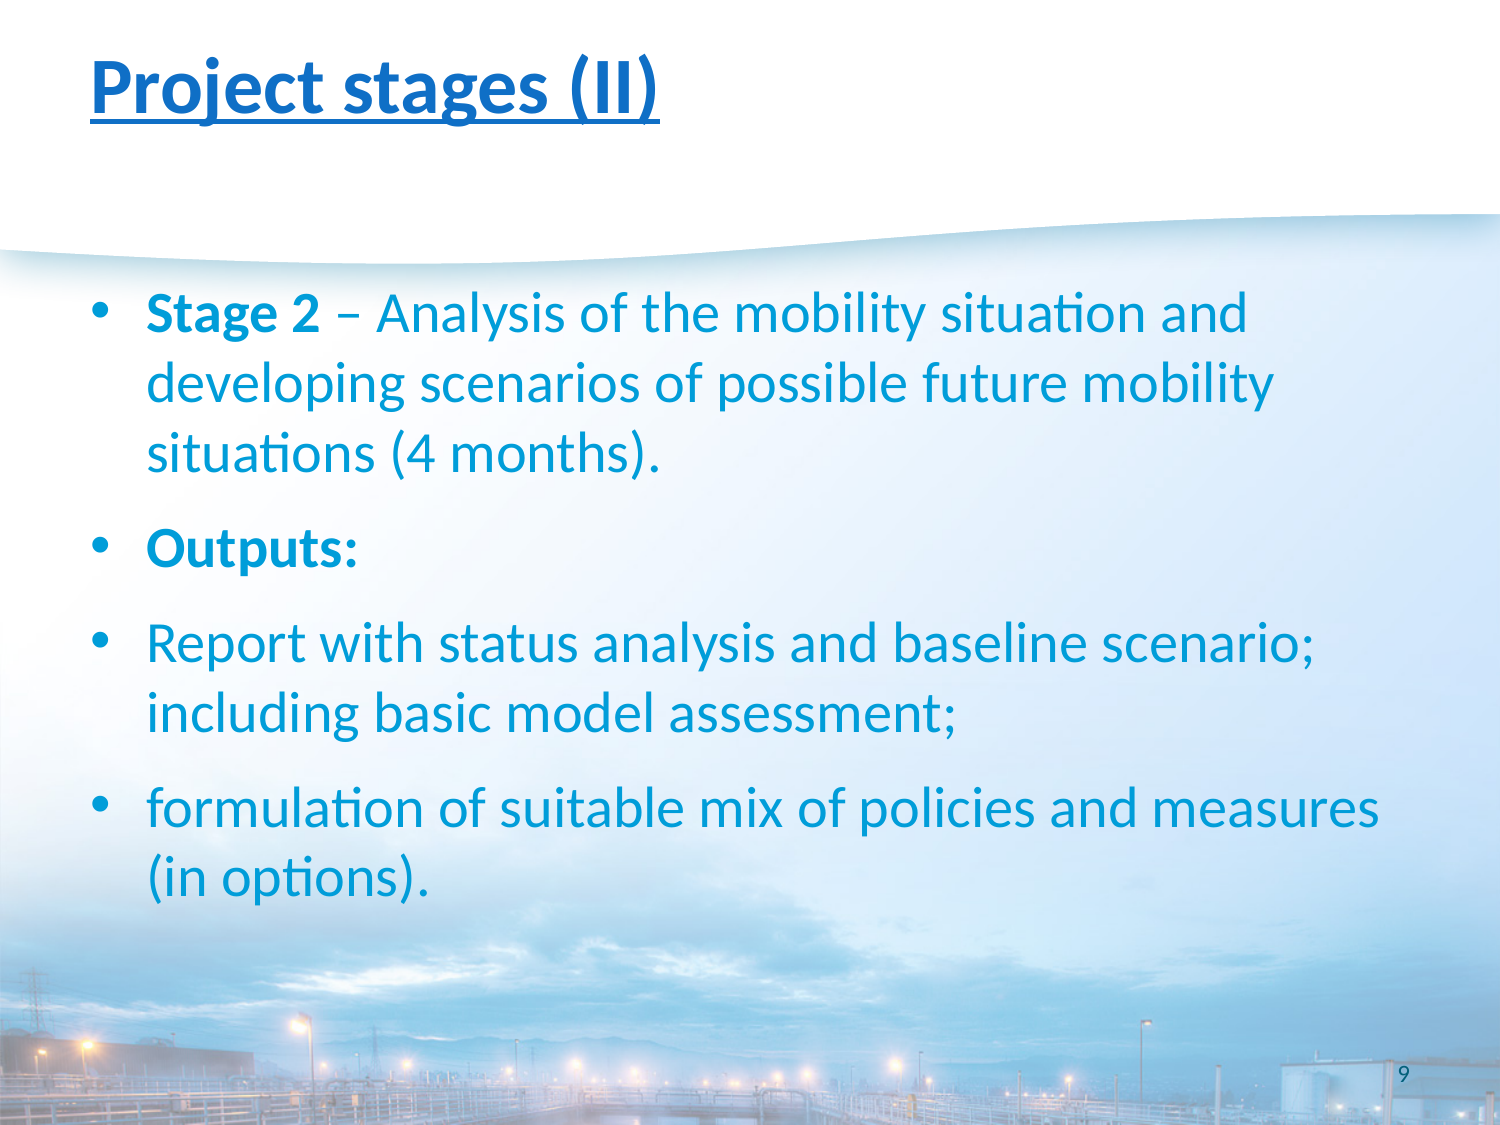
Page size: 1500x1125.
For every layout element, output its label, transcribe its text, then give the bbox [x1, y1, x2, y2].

title Project stages (II) [75, 45, 1483, 233]
list Stage 2 – Analysis of the mobility situation and developing scenarios of possible future mobility situations (4 months). Outputs: Report with status analysis and baseline scenario; including basic model assessment; formulation of suitable mix of policies and measures (in options). [75, 267, 1425, 1047]
picture [0, 215, 1500, 1125]
slide_number 9 [1074, 1042, 1425, 1103]
